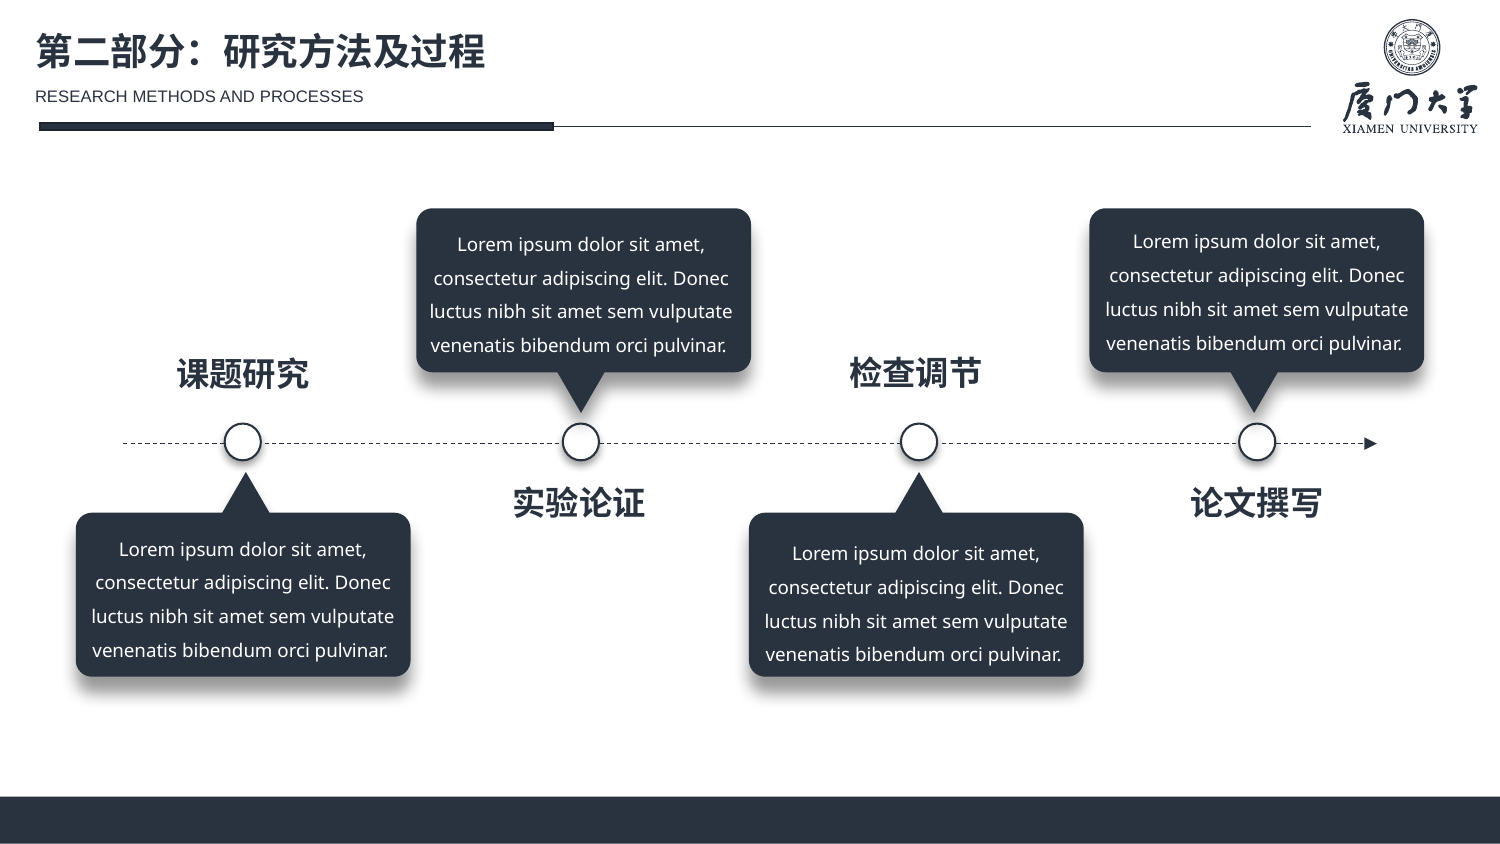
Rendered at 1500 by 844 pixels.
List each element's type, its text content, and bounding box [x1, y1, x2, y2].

text_box [1238, 426, 1277, 443]
text_box [899, 422, 939, 443]
text_box [561, 427, 601, 443]
text_box [754, 673, 1078, 677]
text_box [420, 208, 748, 214]
text_box Lorem ipsum dolor sit amet, consectetur adipiscing elit. Donec luctus nibh sit amet sem vulputate venenatis bibendum orci pulvinar. [749, 523, 1083, 673]
text_box Lorem ipsum dolor sit amet, consectetur adipiscing elit. Donec luctus nibh sit amet sem vulputate venenatis bibendum orci pulvinar. [414, 214, 748, 364]
text_box [418, 215, 752, 413]
text_box [1238, 444, 1277, 462]
text_box [750, 471, 1083, 523]
text_box 课题研究 [161, 345, 325, 401]
text_box 实验论证 [497, 474, 661, 530]
text_box 检查调节 [834, 345, 998, 400]
text_box [900, 444, 938, 462]
text_box [223, 422, 262, 443]
text_box [562, 444, 600, 462]
text_box [223, 444, 262, 462]
text_box [80, 471, 407, 518]
text_box 第二部分：研究方法及过程 [20, 21, 501, 81]
text_box [78, 669, 409, 677]
text_box [1090, 362, 1424, 413]
text_box RESEARCH METHODS AND PROCESSES [20, 78, 380, 114]
text_box 论文撰写 [1175, 474, 1339, 530]
text_box Lorem ipsum dolor sit amet, consectetur adipiscing elit. Donec luctus nibh sit amet sem vulputate venenatis bibendum orci pulvinar. [76, 518, 410, 669]
text_box Lorem ipsum dolor sit amet, consectetur adipiscing elit. Donec luctus nibh sit amet sem vulputate venenatis bibendum orci pulvinar. [1090, 211, 1424, 362]
